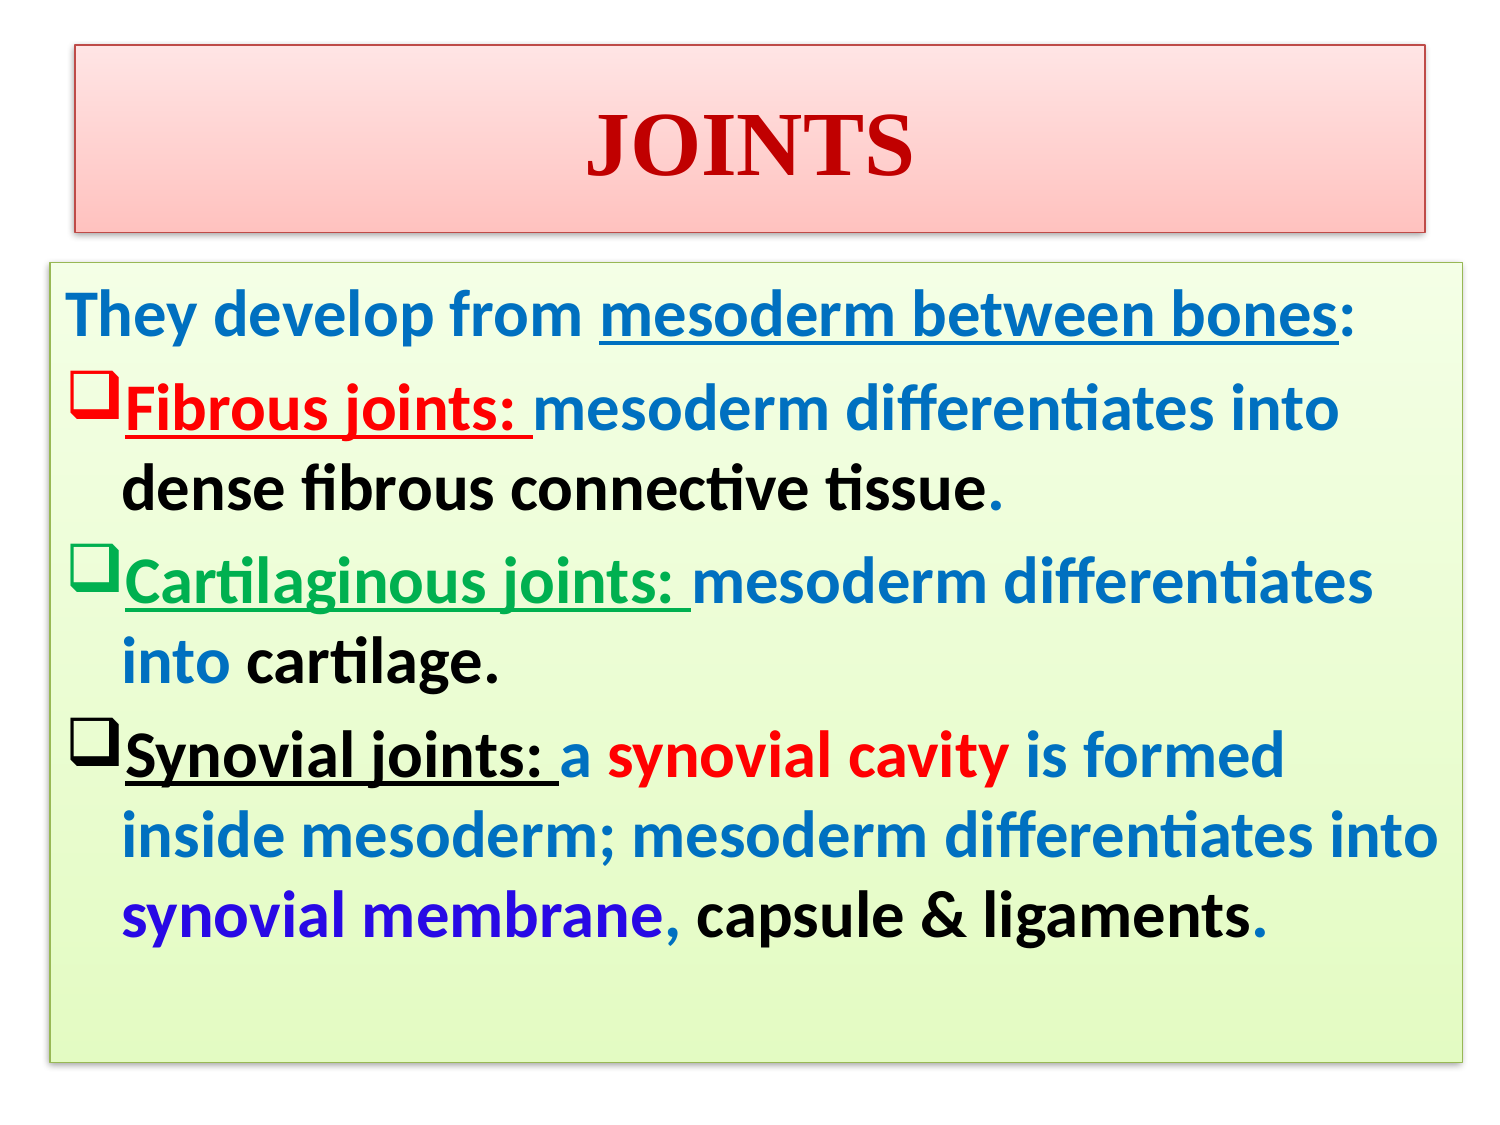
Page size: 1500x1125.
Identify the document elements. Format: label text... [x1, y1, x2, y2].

list They develop from mesoderm between bones: Fibrous joints: mesoderm differentiates into dense fibrous connective tissue. Cartilaginous joints: mesoderm differentiates into cartilage. Synovial joints: a synovial cavity is formed inside mesoderm; mesoderm differentiates into synovial membrane, capsule & ligaments. [49, 262, 1463, 1063]
title JOINTS [74, 44, 1426, 233]
